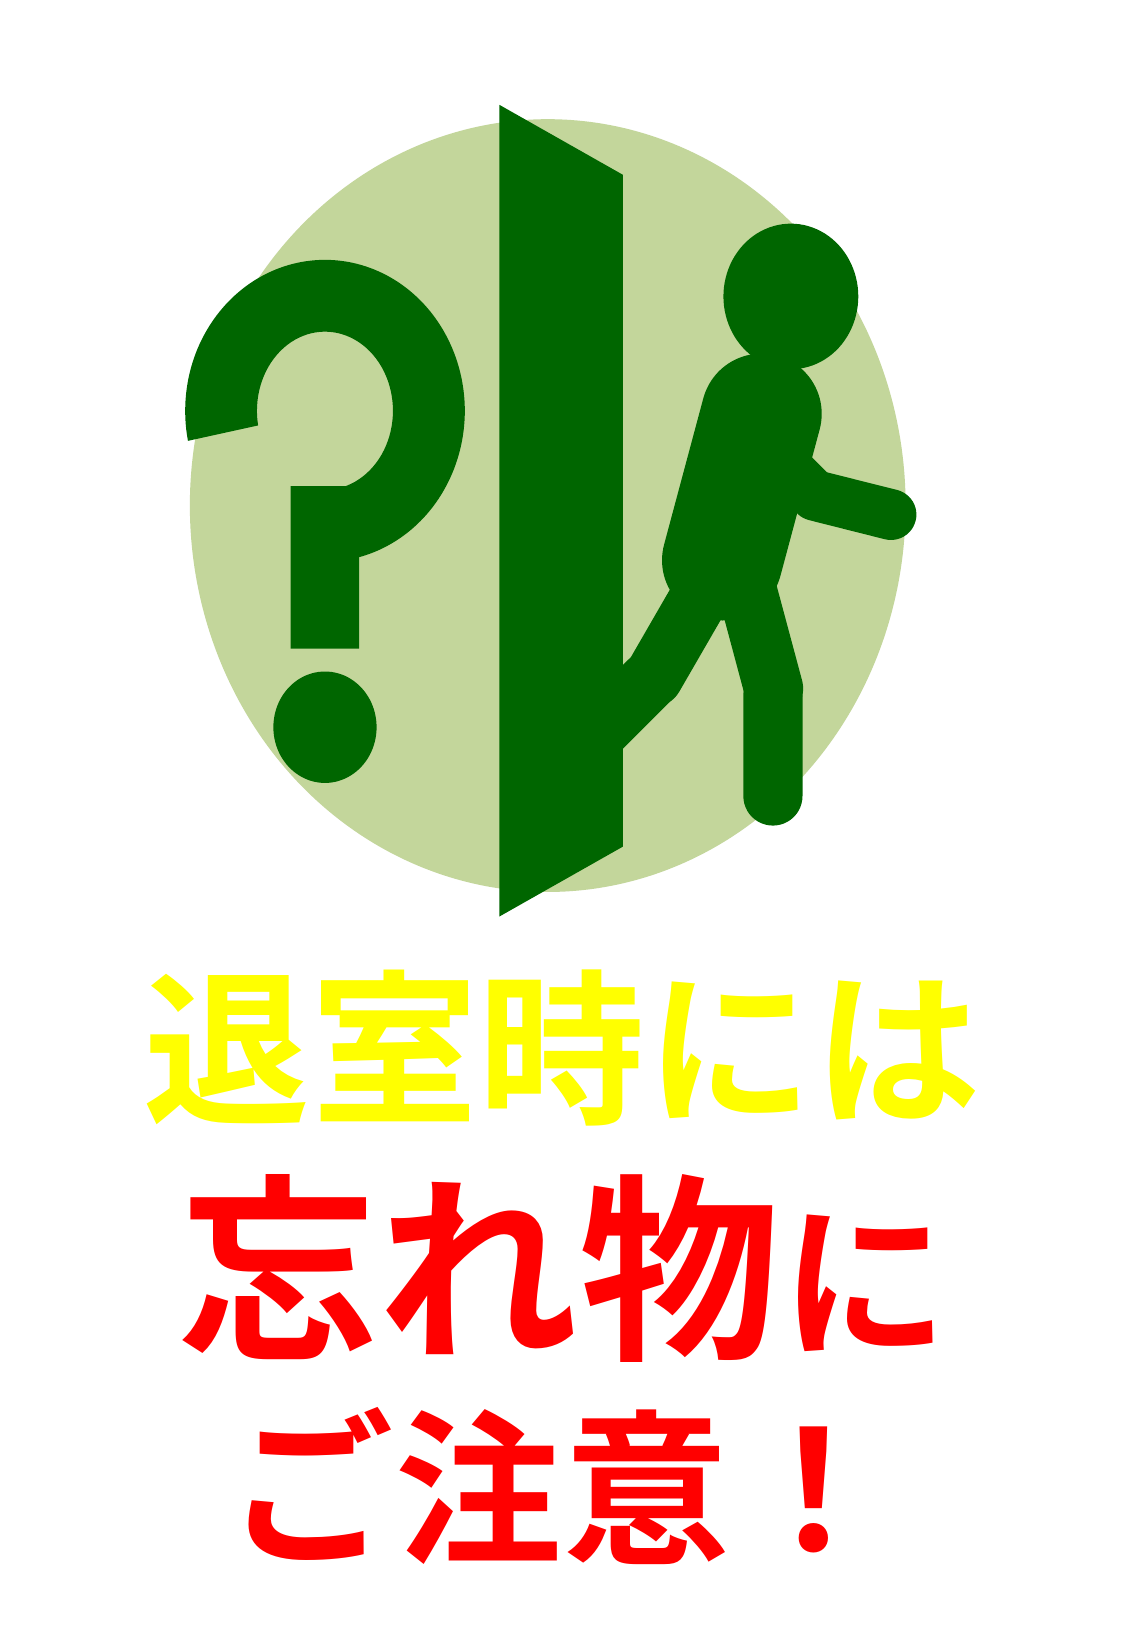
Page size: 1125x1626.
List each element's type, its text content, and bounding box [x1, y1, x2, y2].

text_box 退室時には 忘れ物に ご注意！ [1, 937, 1125, 1592]
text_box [184, 104, 918, 917]
